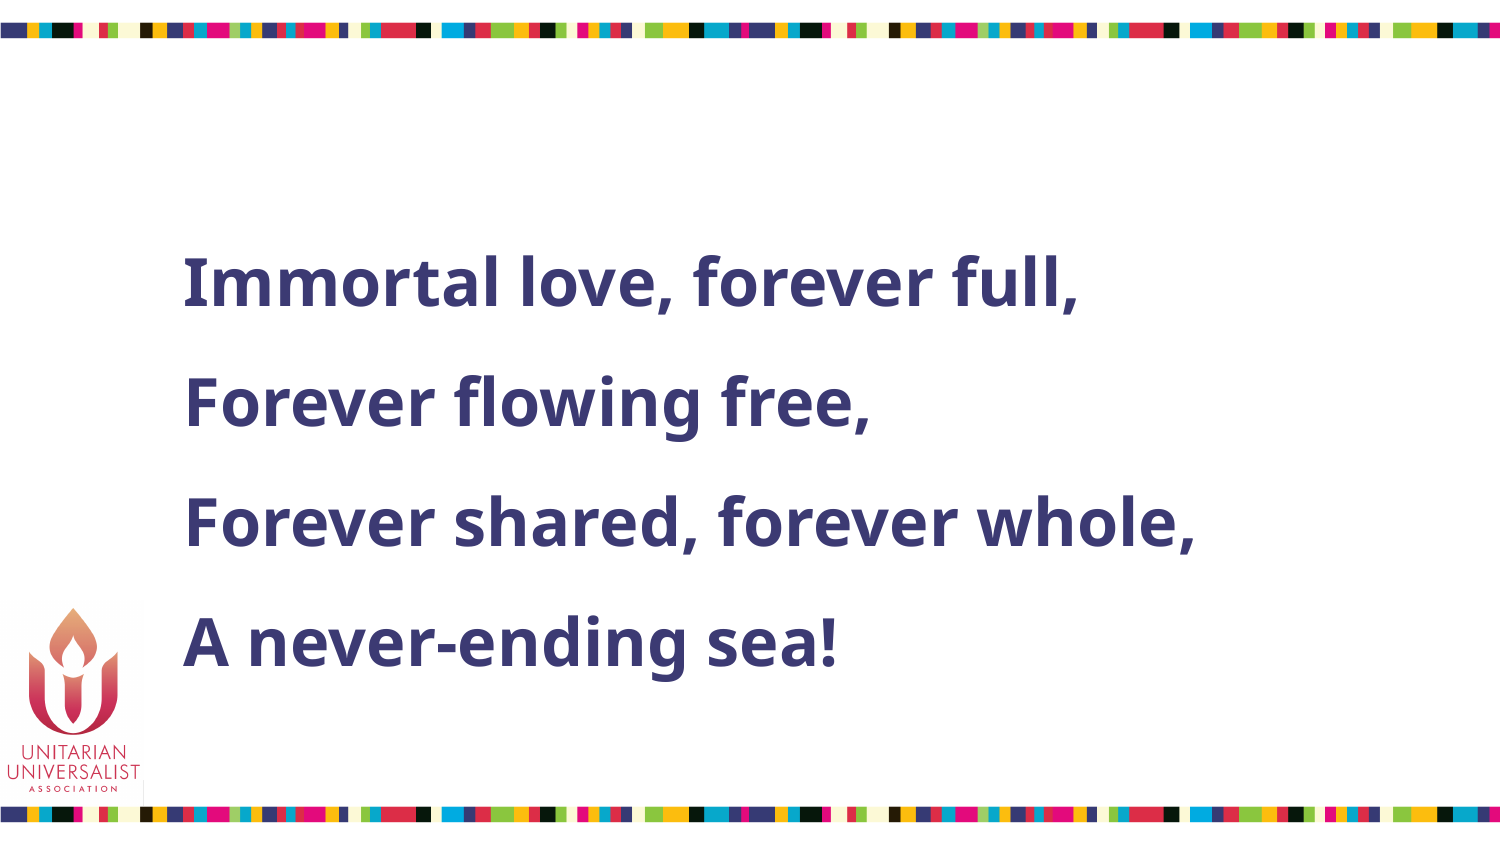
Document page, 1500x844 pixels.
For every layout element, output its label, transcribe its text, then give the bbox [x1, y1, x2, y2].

picture [0, 600, 1500, 824]
picture [0, 22, 1500, 40]
text_box Immortal love, forever full, Forever flowing free, Forever shared, forever whole, A never-ending sea! [168, 184, 1421, 695]
